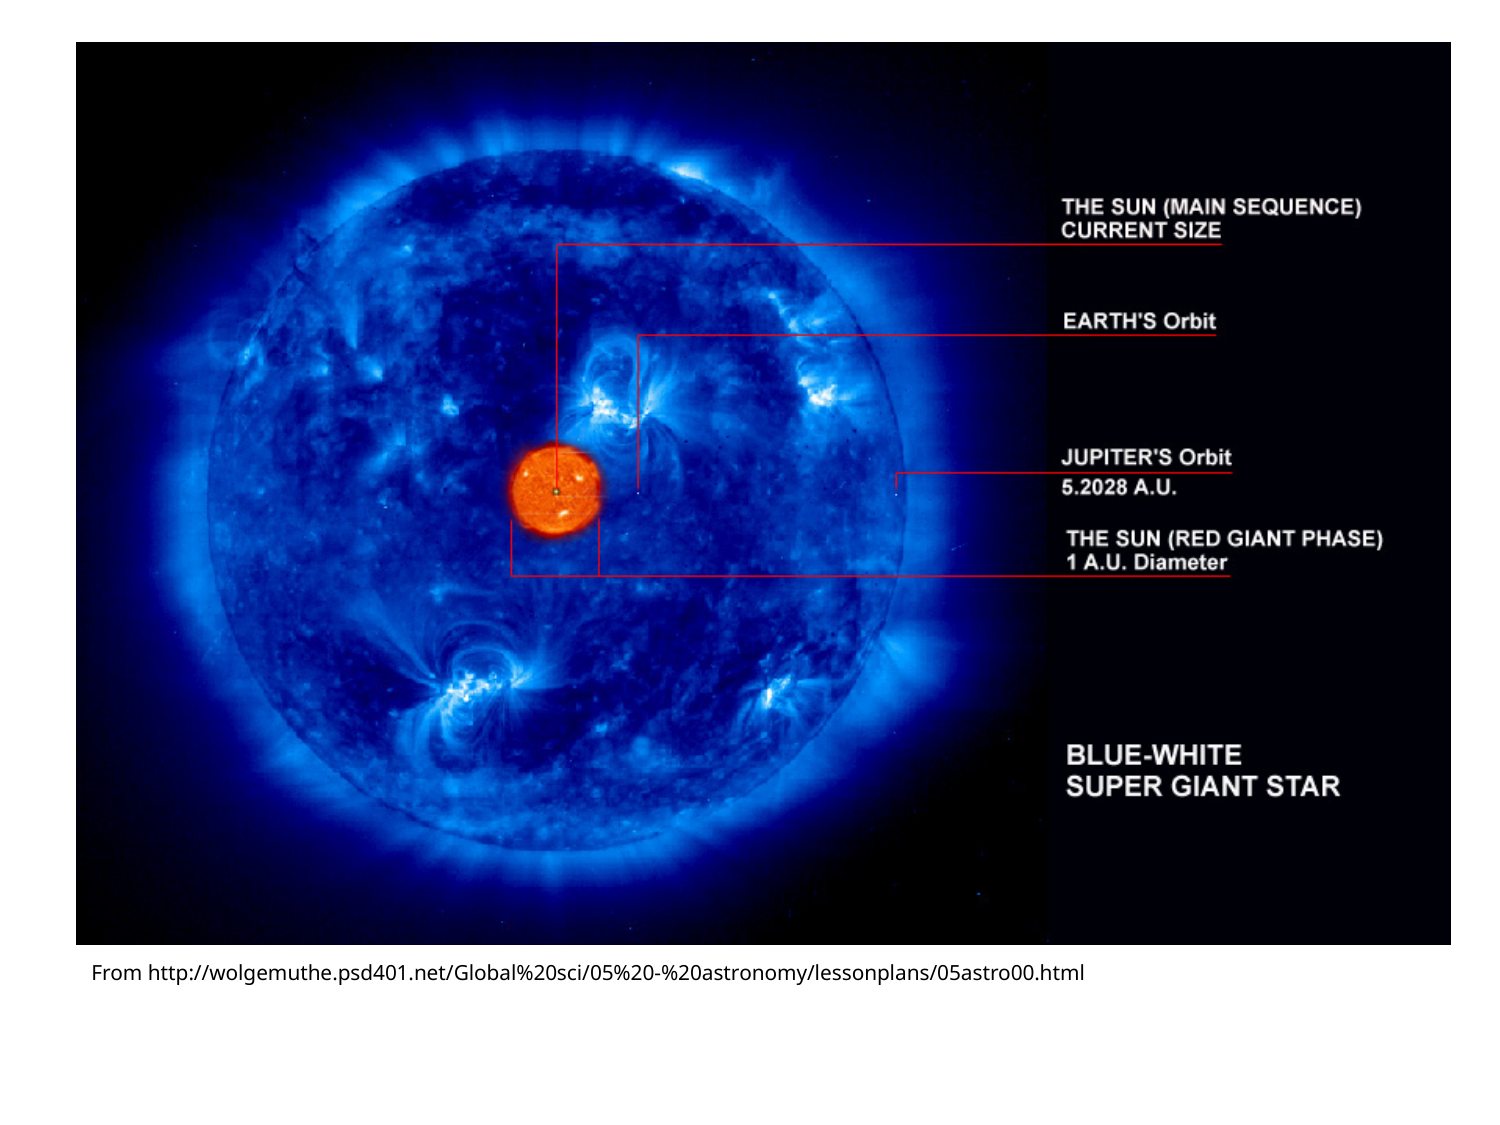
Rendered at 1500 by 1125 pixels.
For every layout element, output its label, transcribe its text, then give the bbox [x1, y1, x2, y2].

picture [76, 42, 1451, 945]
text_box From http://wolgemuthe.psd401.net/Global%20sci/05%20-%20astronomy/lessonplans/05astro00.html [76, 952, 1459, 993]
